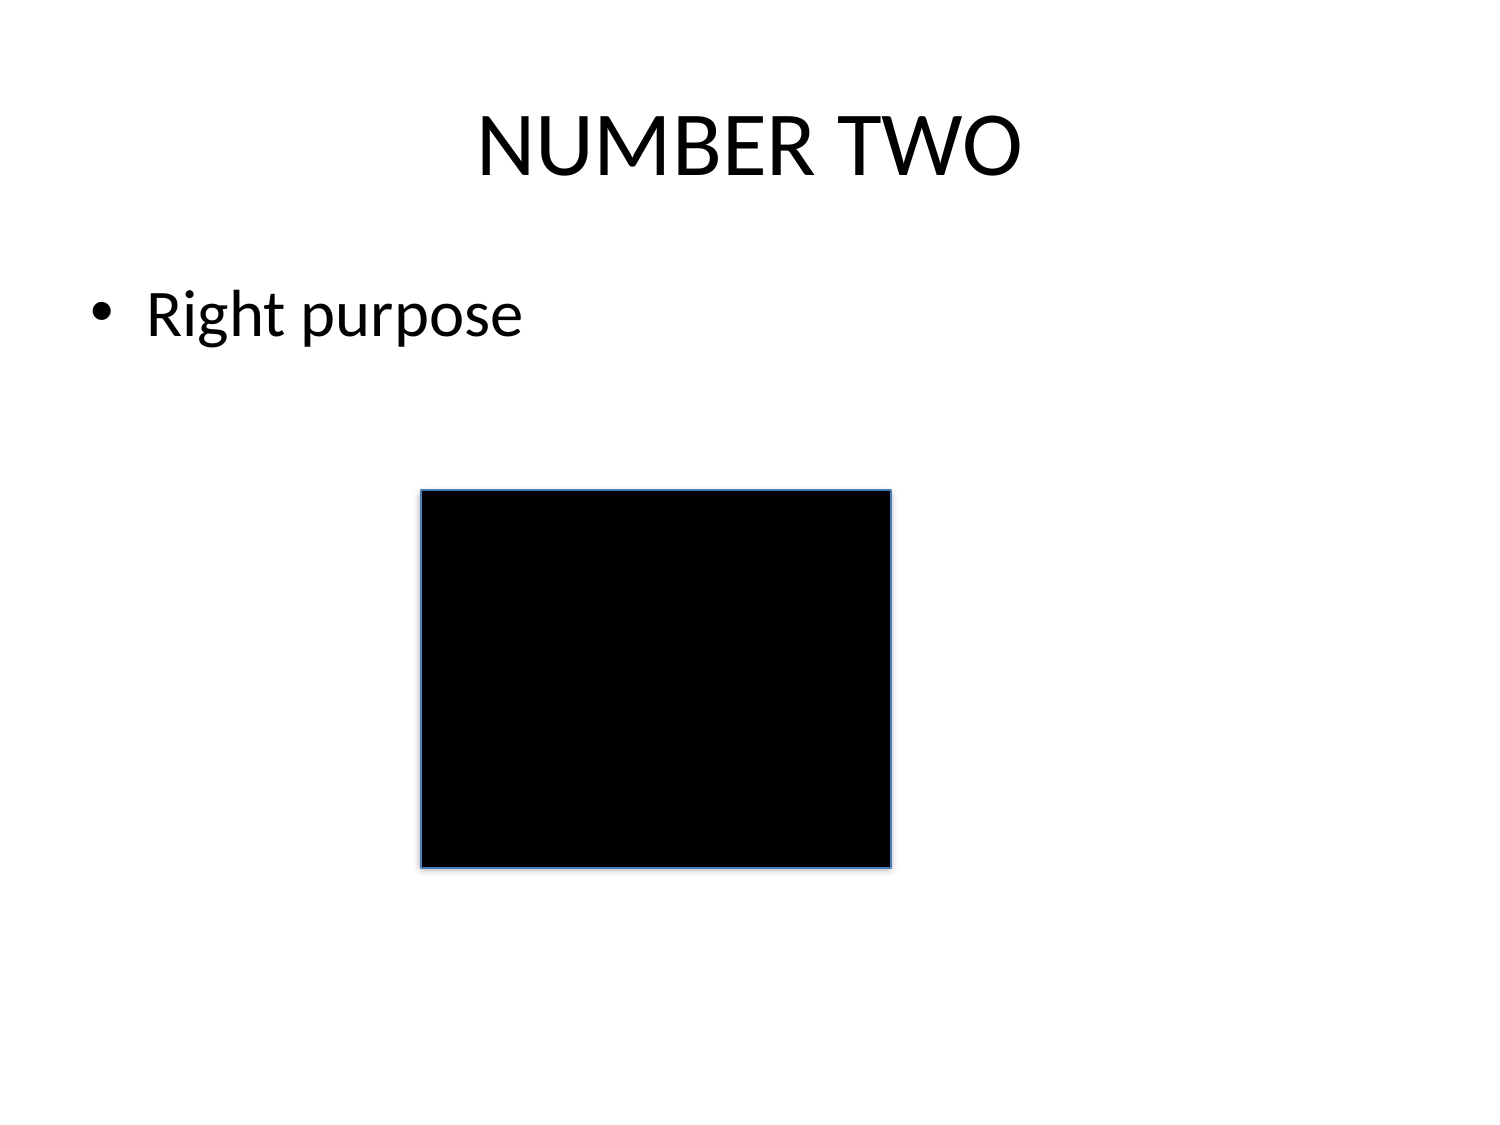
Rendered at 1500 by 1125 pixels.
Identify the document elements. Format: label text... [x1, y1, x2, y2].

list Right purpose [75, 262, 1425, 381]
title NUMBER TWO [75, 45, 1425, 233]
text_box [420, 489, 892, 869]
